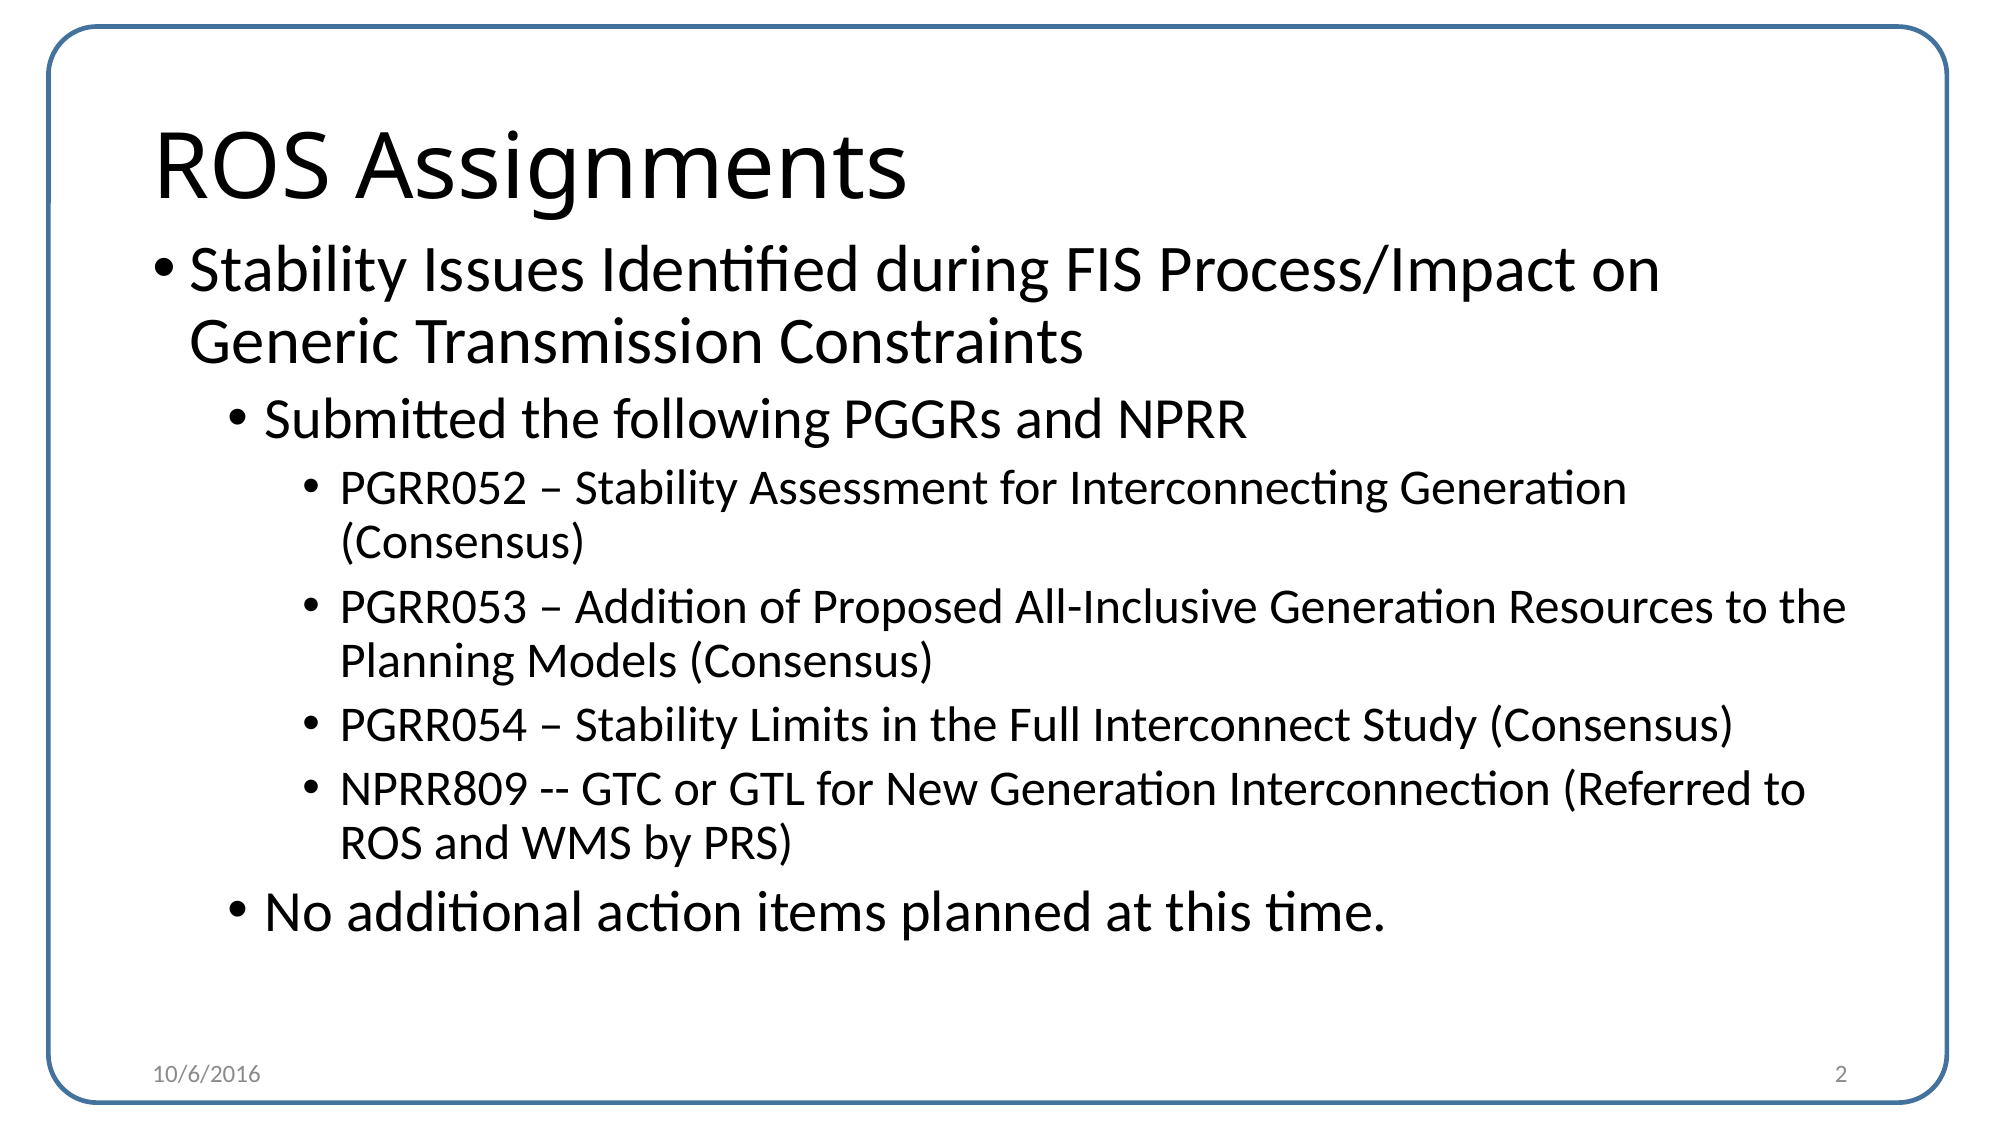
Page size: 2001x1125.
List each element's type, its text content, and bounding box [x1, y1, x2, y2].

slide_number 2 [1412, 1042, 1863, 1103]
title ROS Assignments [137, 59, 1863, 226]
list Stability Issues Identified during FIS Process/Impact on Generic Transmission Constraints Submitted the following PGGRs and NPRR PGRR052 – Stability Assessment for Interconnecting Generation (Consensus) PGRR053 – Addition of Proposed All-Inclusive Generation Resources to the Planning Models (Consensus) PGRR054 – Stability Limits in the Full Interconnect Study (Consensus) NPRR809 -- GTC or GTL for New Generation Interconnection (Referred to ROS and WMS by PRS) No additional action items planned at this time. [137, 226, 1891, 1014]
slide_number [137, 1042, 588, 1103]
